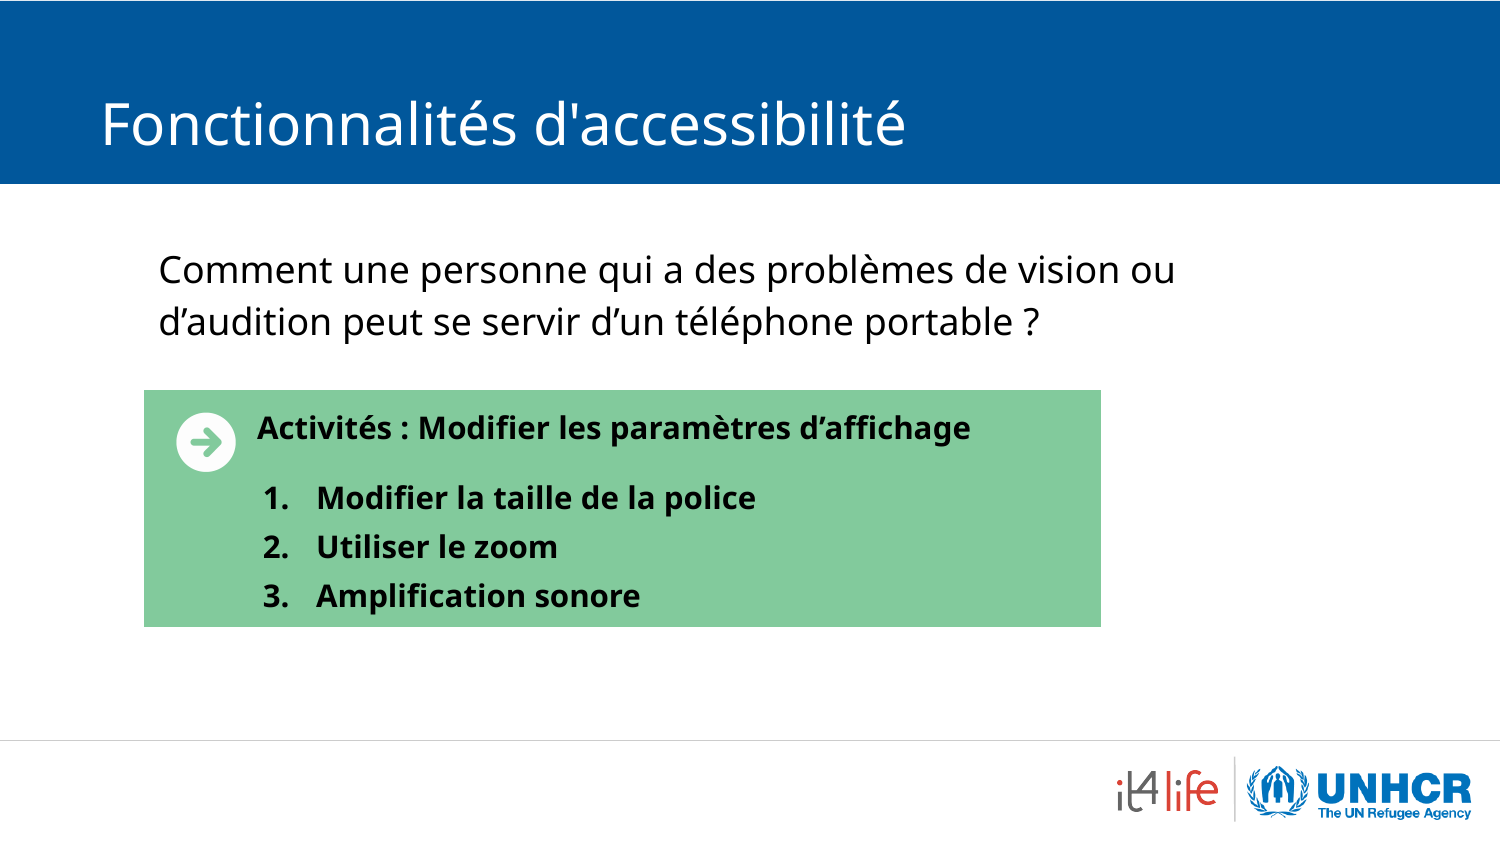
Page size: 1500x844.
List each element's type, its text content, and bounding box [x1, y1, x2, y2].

picture [0, 184, 1500, 844]
title Fonctionnalités d'accessibilité [100, 33, 1439, 158]
table_header Activités : Modifier les paramètres d’affichage Modifier la taille de la police Utiliser le zoom Amplification sonore [144, 390, 1101, 627]
text_box [0, 0, 1500, 184]
text_box Comment une personne qui a des problèmes de vision ou d’audition peut se servir d’un téléphone portable ? [143, 224, 1324, 358]
